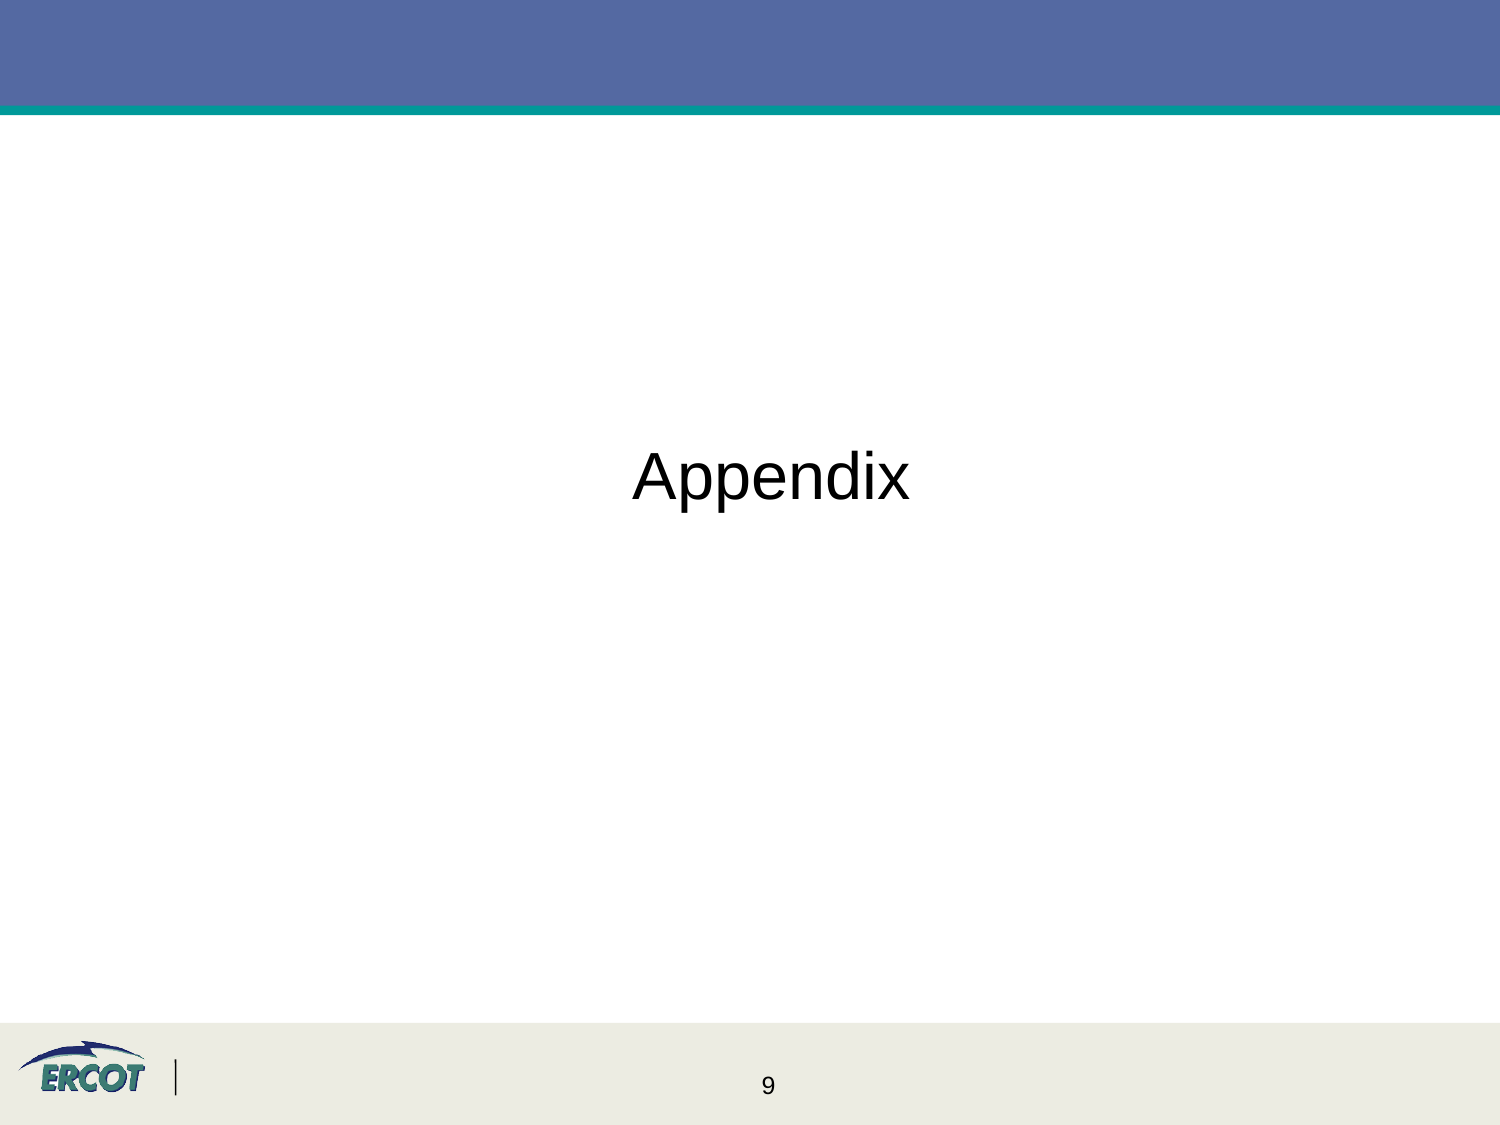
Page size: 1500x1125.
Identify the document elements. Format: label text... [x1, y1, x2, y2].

picture [10, 1031, 151, 1111]
list Appendix [74, 424, 1413, 651]
